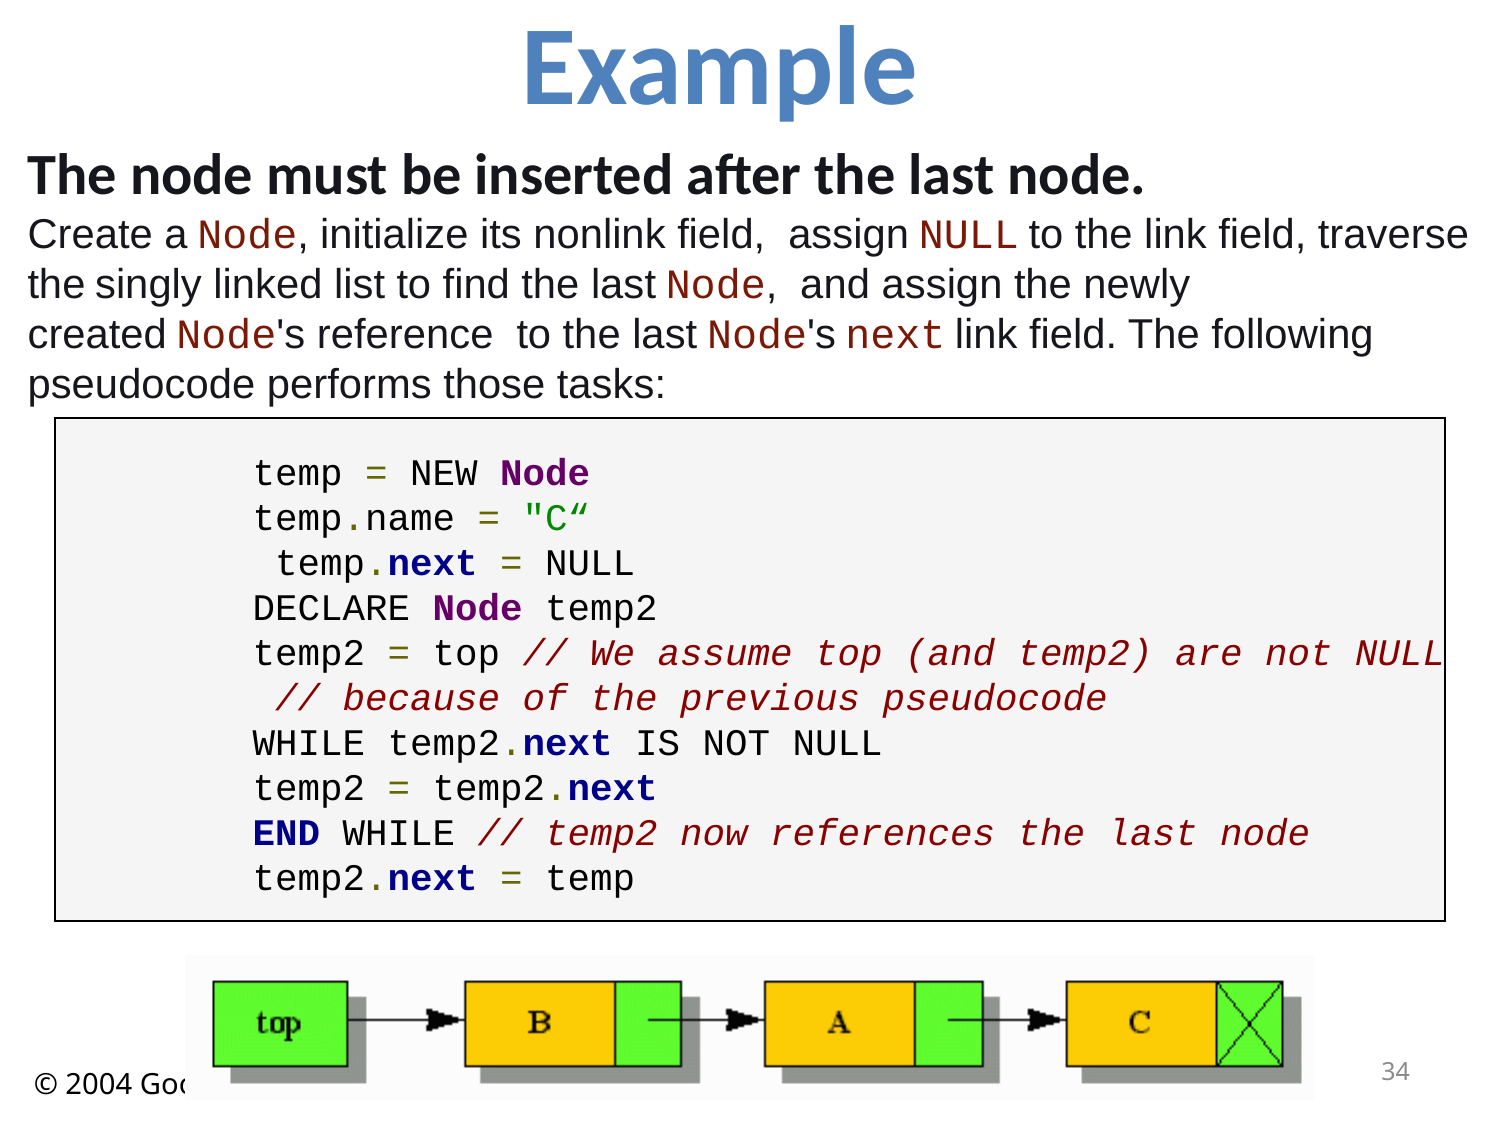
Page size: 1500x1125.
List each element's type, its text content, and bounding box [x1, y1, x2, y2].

text_box temp = NEW Node temp.name = "C“ temp.next = NULL DECLARE Node temp2 temp2 = top // We assume top (and temp2) are not NULL // because of the previous pseudocode WHILE temp2.next IS NOT NULL temp2 = temp2.next END WHILE // temp2 now references the last node temp2.next = temp [54, 418, 1446, 921]
picture [185, 955, 1315, 1100]
slide_number 34 [1317, 1042, 1425, 1103]
text_box The node must be inserted after the last node. Create a Node, initialize its nonlink field, assign NULL to the link field, traverse the singly linked list to find the last Node, and assign the newly created Node's reference to the last Node's next link field. The following pseudocode performs those tasks: [12, 129, 1488, 414]
title Example [63, 19, 1376, 100]
